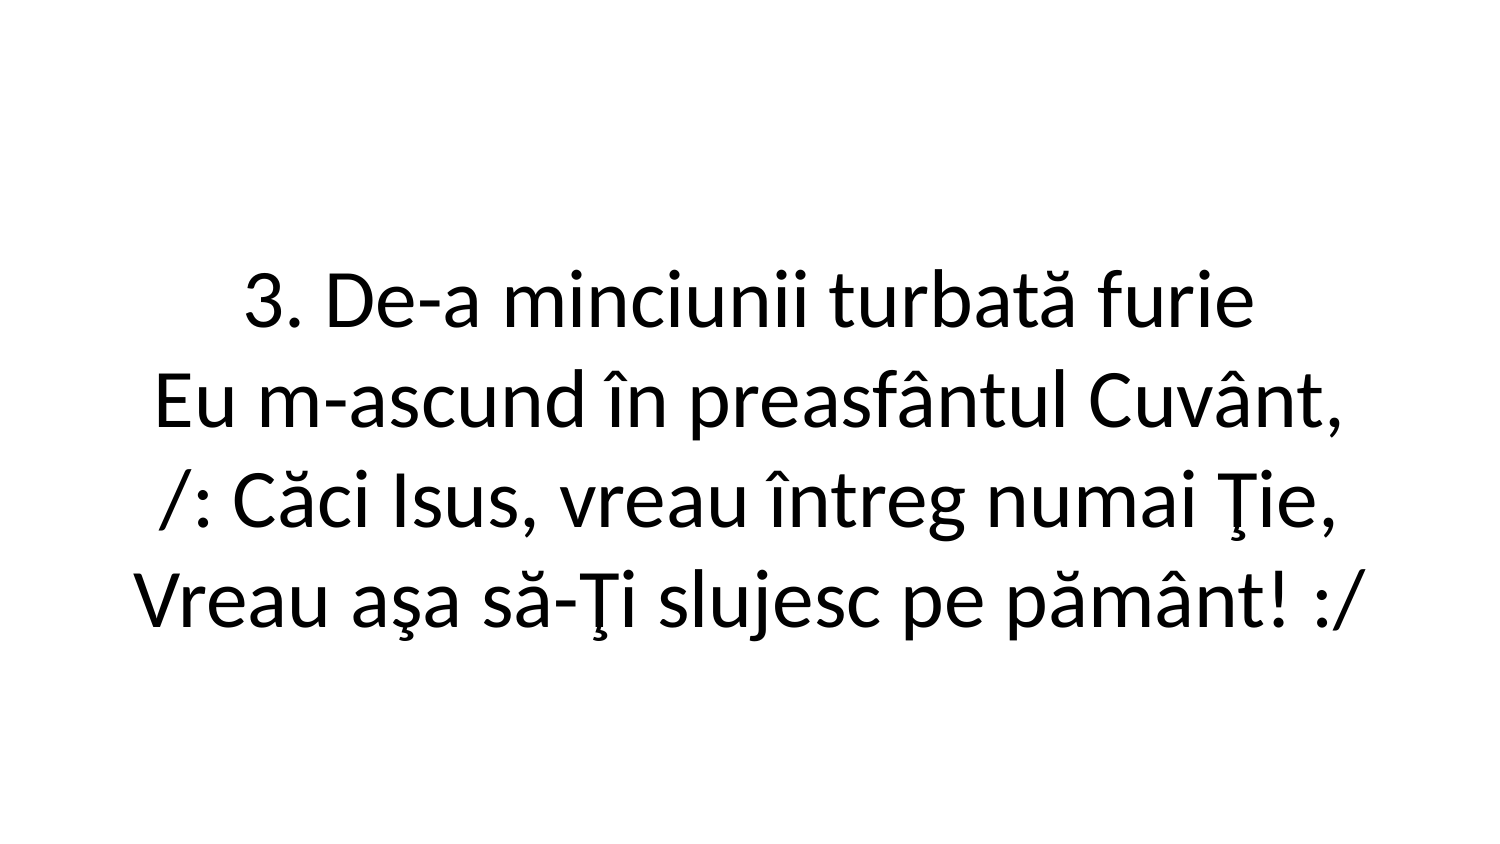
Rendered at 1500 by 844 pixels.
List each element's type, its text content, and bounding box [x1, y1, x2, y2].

text_box 3. De-a minciunii turbată furie Eu m-ascund în preasfântul Cuvânt, /: Căci Isus, vreau întreg numai Ţie, Vreau aşa să-Ţi slujesc pe pământ! :/ [118, 192, 1382, 652]
